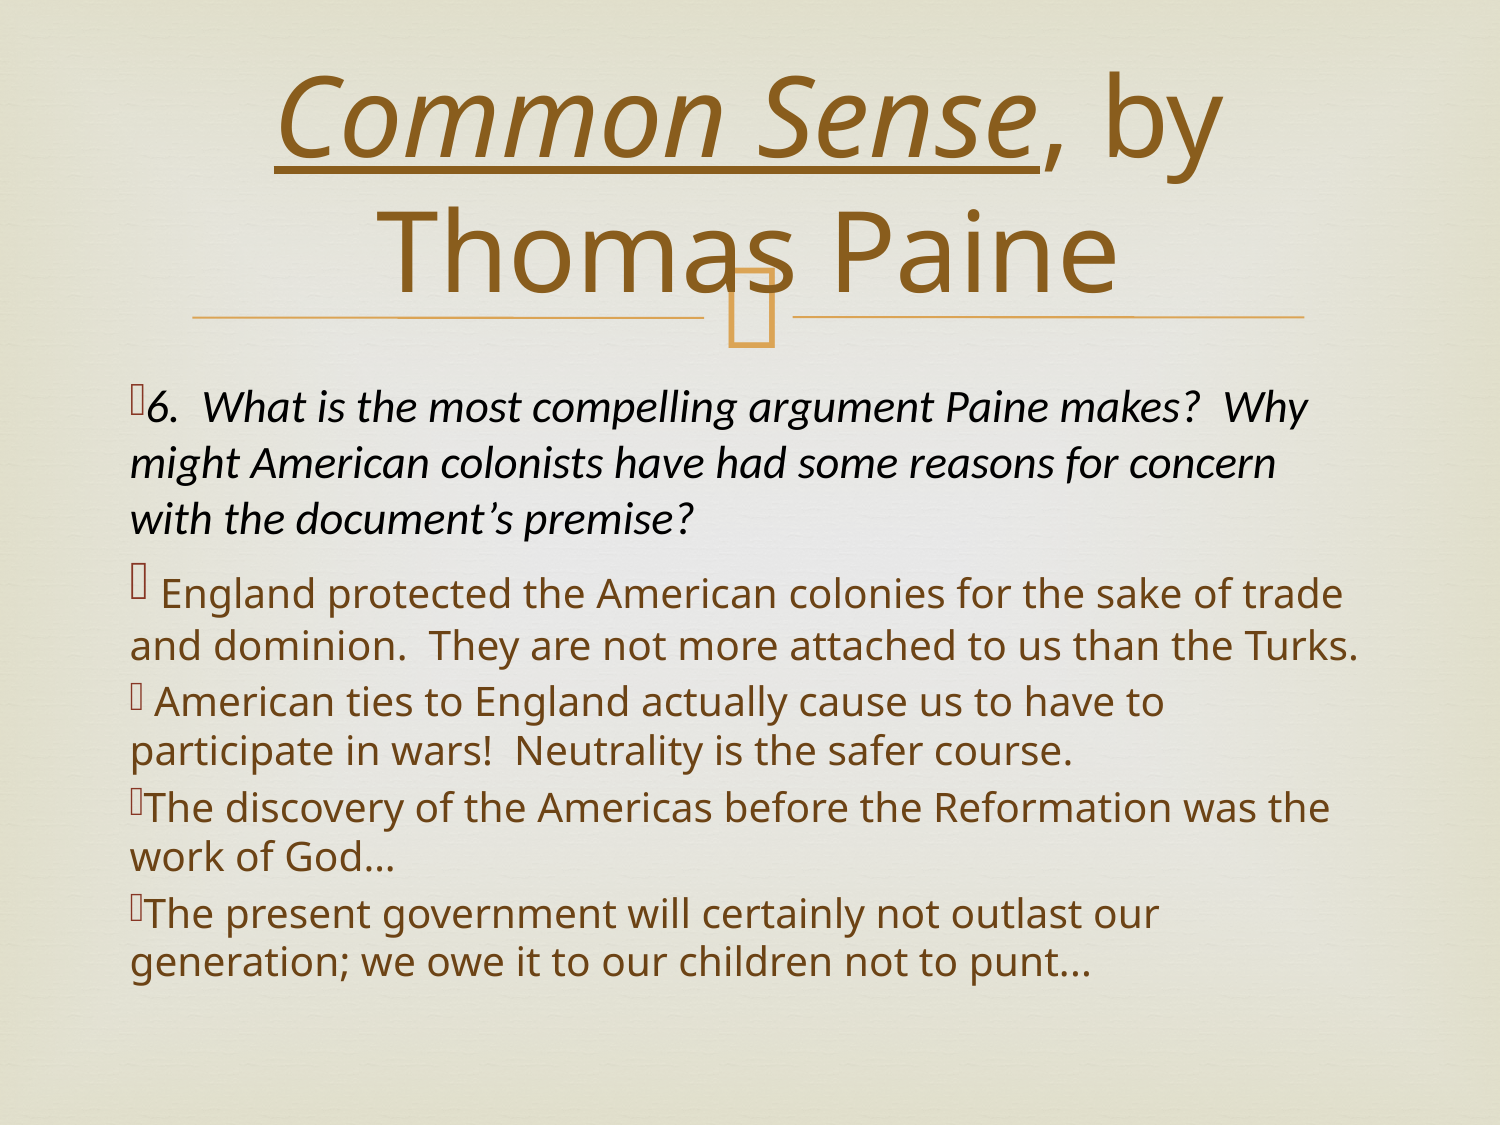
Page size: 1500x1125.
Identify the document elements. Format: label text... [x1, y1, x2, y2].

title Common Sense, by Thomas Paine [112, 93, 1386, 267]
list 6. What is the most compelling argument Paine makes? Why might American colonists have had some reasons for concern with the document’s premise? England protected the American colonies for the sake of trade and dominion. They are not more attached to us than the Turks. American ties to England actually cause us to have to participate in wars! Neutrality is the safer course. The discovery of the Americas before the Reformation was the work of God… The present government will certainly not outlast our generation; we owe it to our children not to punt... [114, 368, 1386, 1005]
